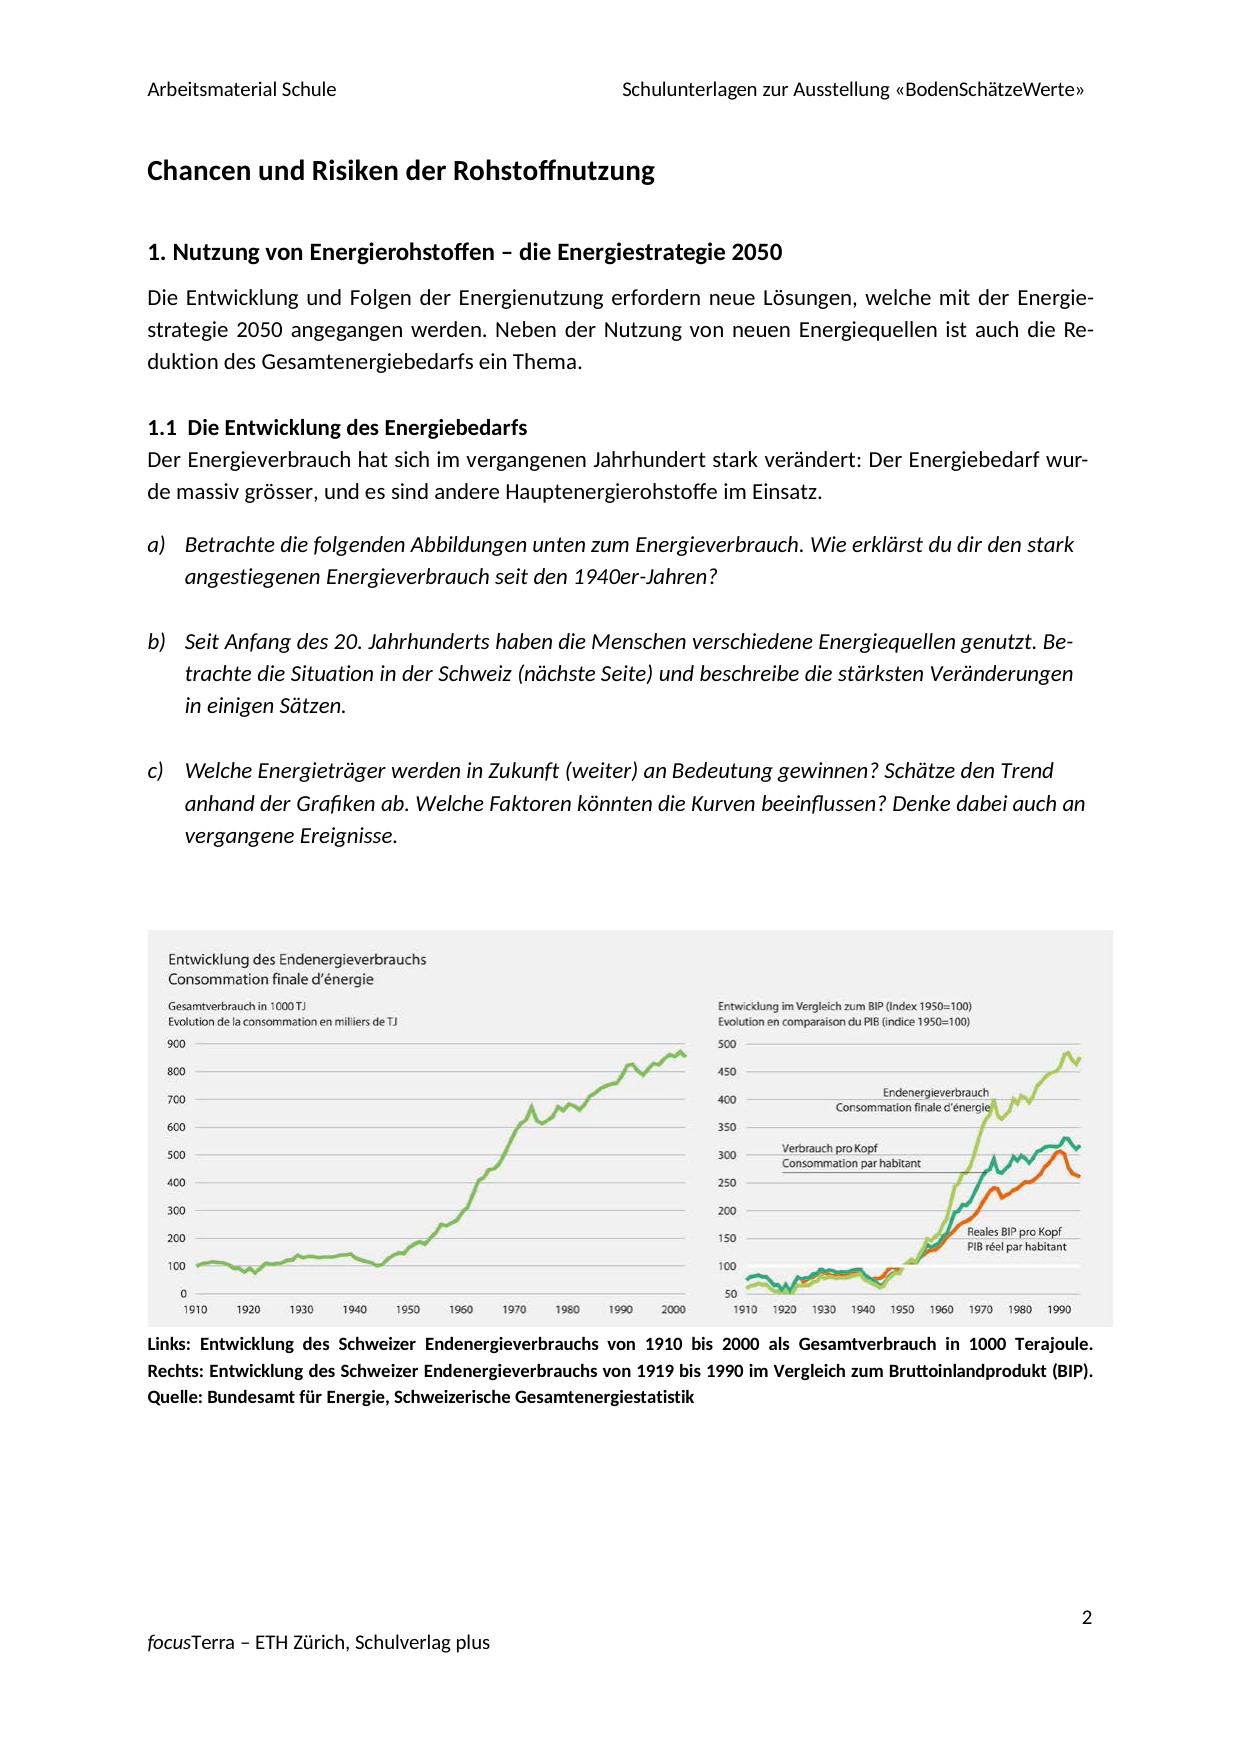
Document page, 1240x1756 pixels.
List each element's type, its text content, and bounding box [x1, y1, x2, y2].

slide_number 2 [1067, 1603, 1097, 1756]
text_box Chancen und Risiken der Rohstoffnutzung 1. Nutzung von Energierohstoffen – die Energiestrategie 2050 Die Entwicklung und Folgen der Energienutzung erfordern neue Lösungen, welche mit der Energie- strategie 2050 angegangen werden. Neben der Nutzung von neuen Energiequellen ist auch die Re- duktion des Gesamtenergiebedarfs ein Thema. 1.1 Die Entwicklung des Energiebedarfs Der Energieverbrauch hat sich im vergangenen Jahrhundert stark verändert: Der Energiebedarf wur- de massiv grösser, und es sind andere Hauptenergierohstoffe im Einsatz. Betrachte die folgenden Abbildungen unten zum Energieverbrauch. Wie erklärst du dir den stark angestiegenen Energieverbrauch seit den 1940er-Jahren? Seit Anfang des 20. Jahrhunderts haben die Menschen verschiedene Energiequellen genutzt. Be- trachte die Situation in der Schweiz (nächste Seite) und beschreibe die stärksten Veränderungen in einigen Sätzen. Welche Energieträger werden in Zukunft (weiter) an Bedeutung gewinnen? Schätze den Trend anhand der Grafiken ab. Welche Faktoren könnten die Kurven beeinflussen? Denke dabei auch an vergangene Ereignisse. [145, 151, 1095, 848]
text_box [147, 930, 1114, 1327]
text_box Schulunterlagen zur Ausstellung «BodenSchätzeWerte» [620, 75, 1095, 101]
footer focusTerra – ETH Zürich, Schulverlag plus [145, 1628, 496, 1756]
text_box Arbeitsmaterial Schule [145, 75, 341, 101]
text_box Links: Entwicklung des Schweizer Endenergieverbrauchs von 1910 bis 2000 als Gesamtverbrauch in 1000 Terajoule. Rechts: Entwicklung des Schweizer Endenergieverbrauchs von 1919 bis 1990 im Vergleich zum Bruttoinlandprodukt (BIP). Quelle: Bundesamt für Energie, Schweizerische Gesamtenergiestatistik [145, 1328, 1095, 1408]
